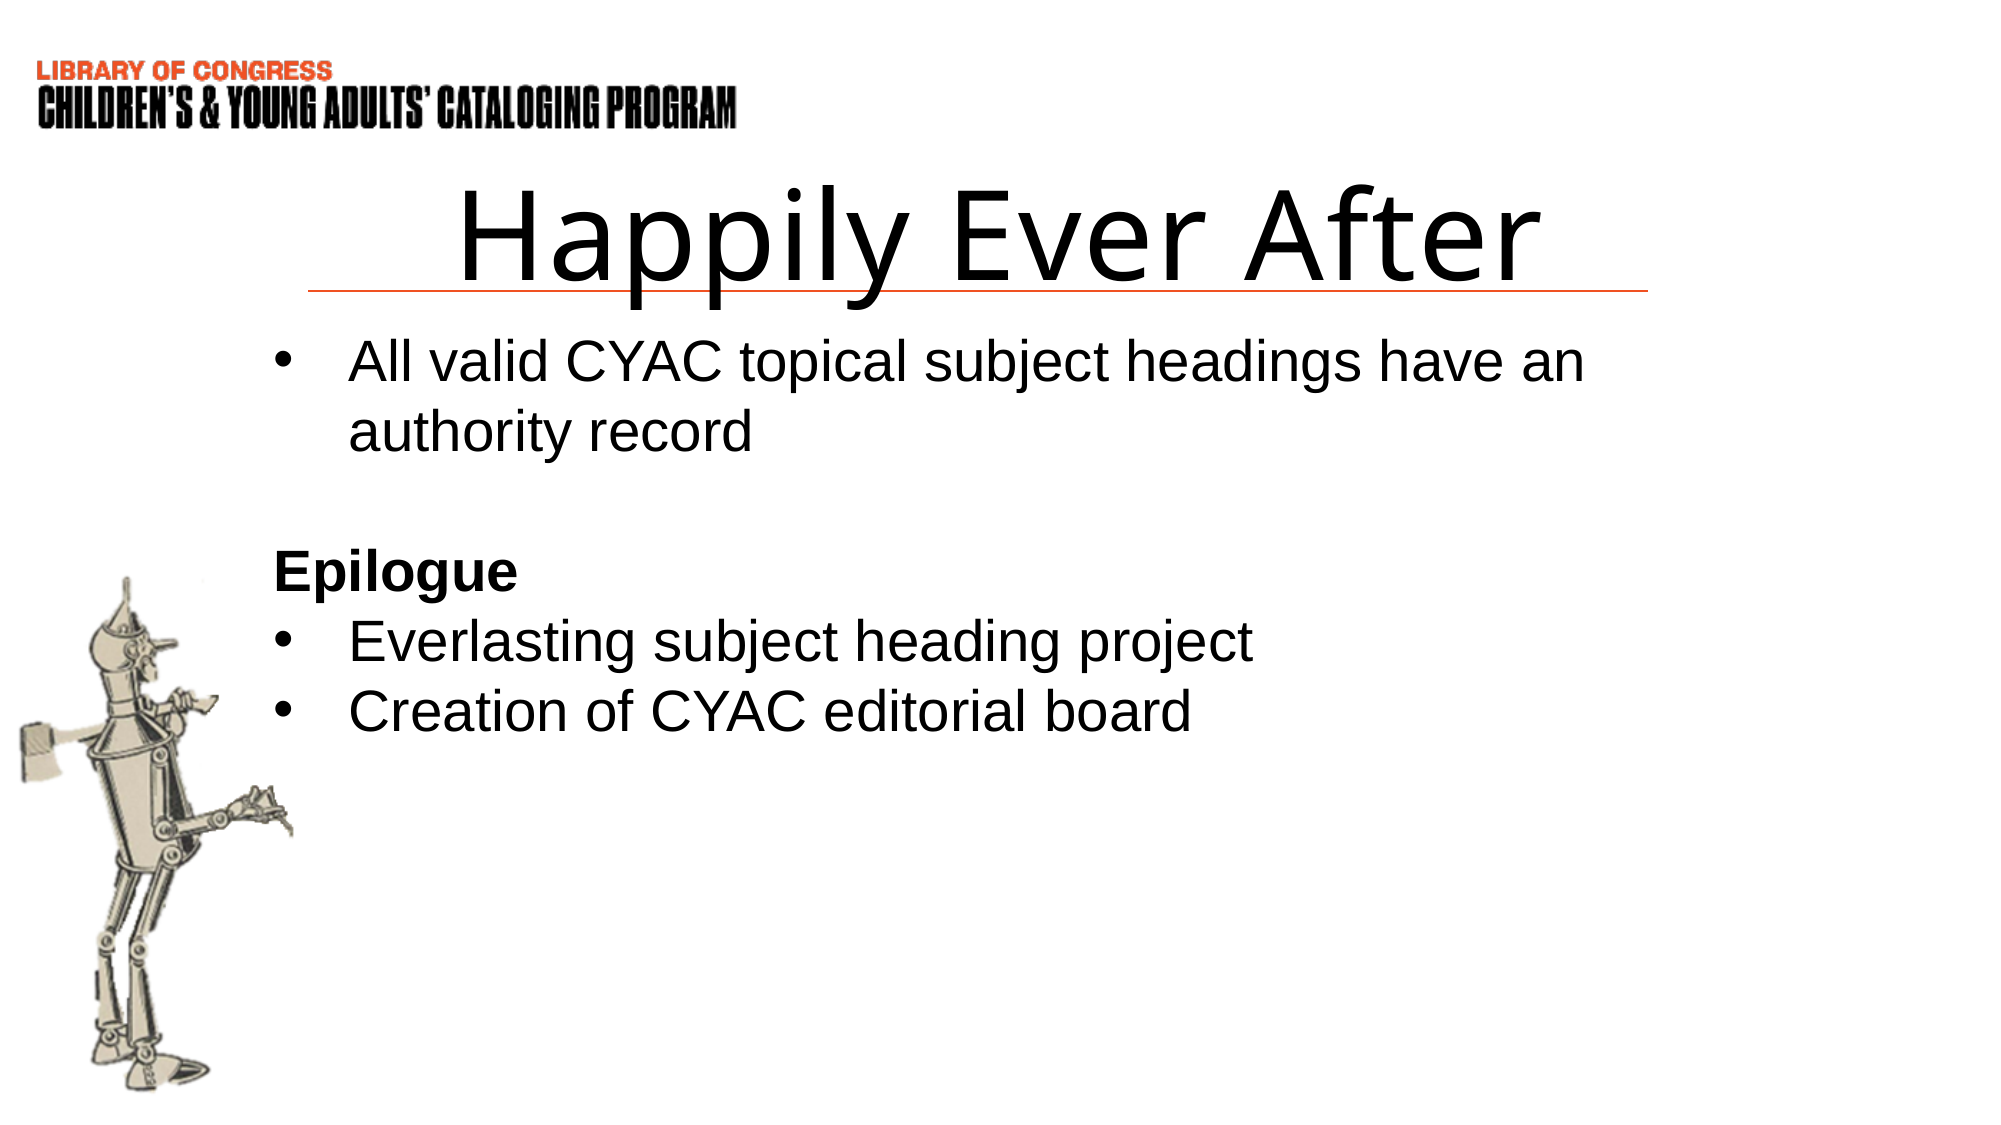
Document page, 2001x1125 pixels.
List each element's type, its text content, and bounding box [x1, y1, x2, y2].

picture [0, 0, 790, 182]
text_box All valid CYAC topical subject headings have an authority record Epilogue Everlasting subject heading project Creation of CYAC editorial board [258, 316, 1740, 751]
text_box Happily Ever After [20, 163, 1978, 317]
picture [12, 558, 320, 1109]
